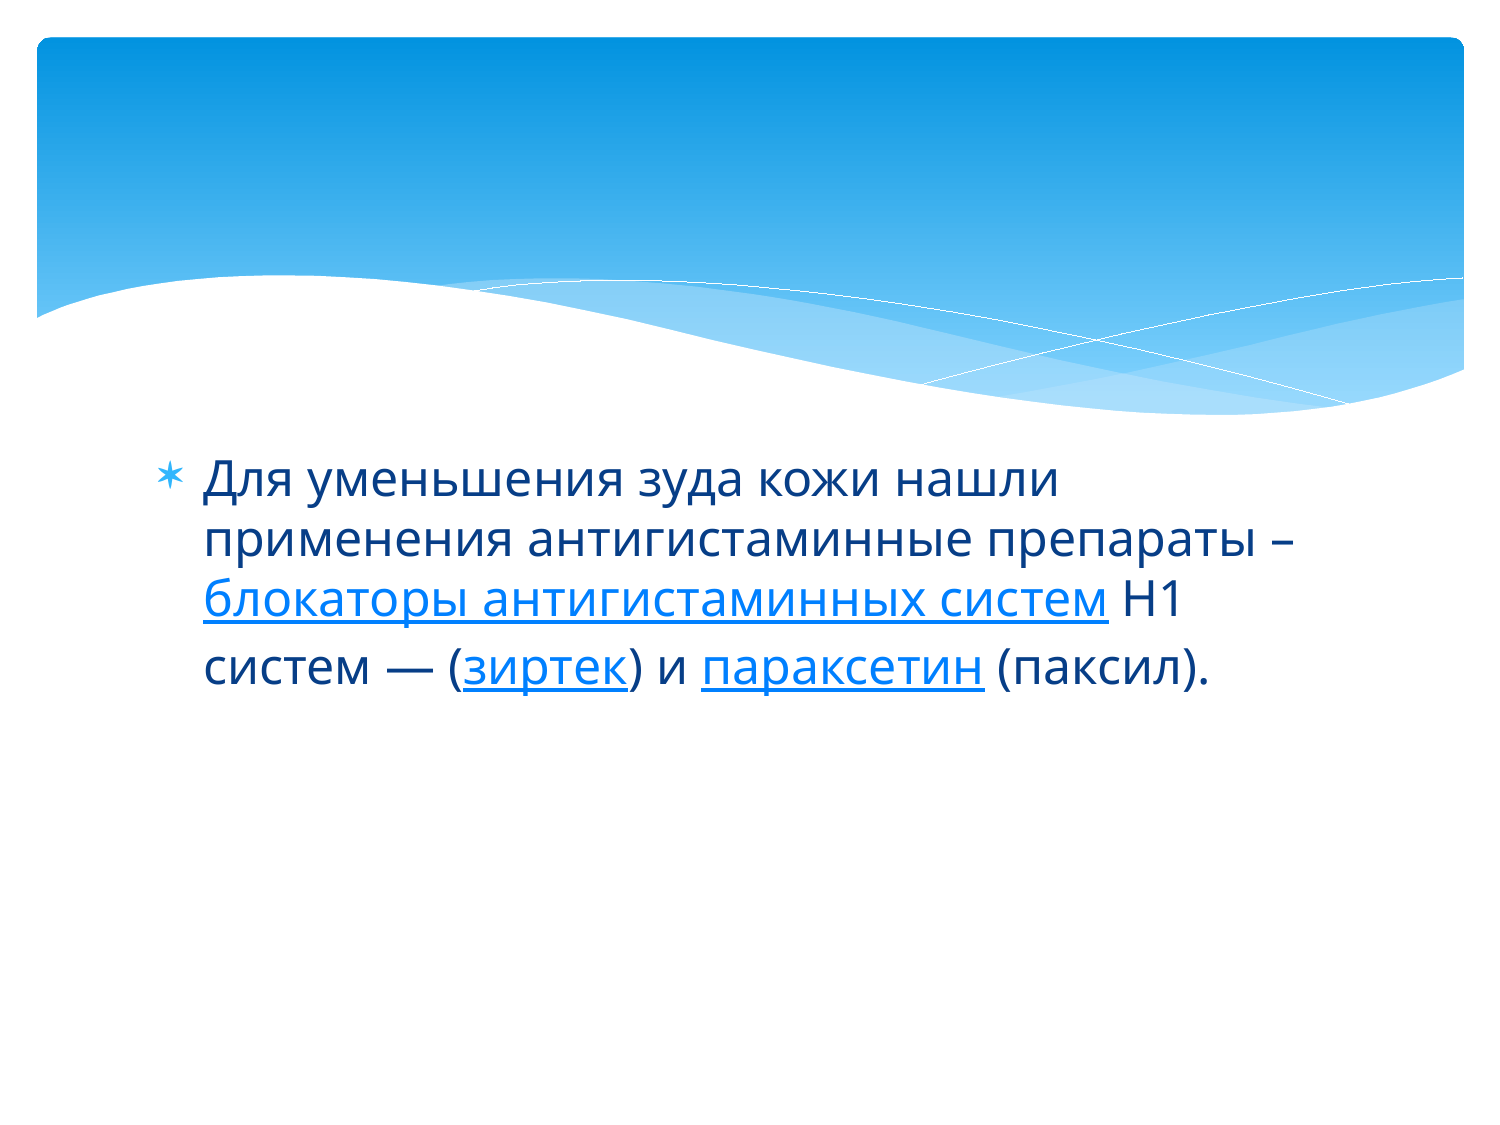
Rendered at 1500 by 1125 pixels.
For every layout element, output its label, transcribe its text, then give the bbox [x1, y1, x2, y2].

list Для уменьшения зуда кожи нашли применения антигистаминные препараты – блокаторы антигистаминных систем H1 систем — (зиртек) и параксетин (паксил). [143, 438, 1359, 1005]
